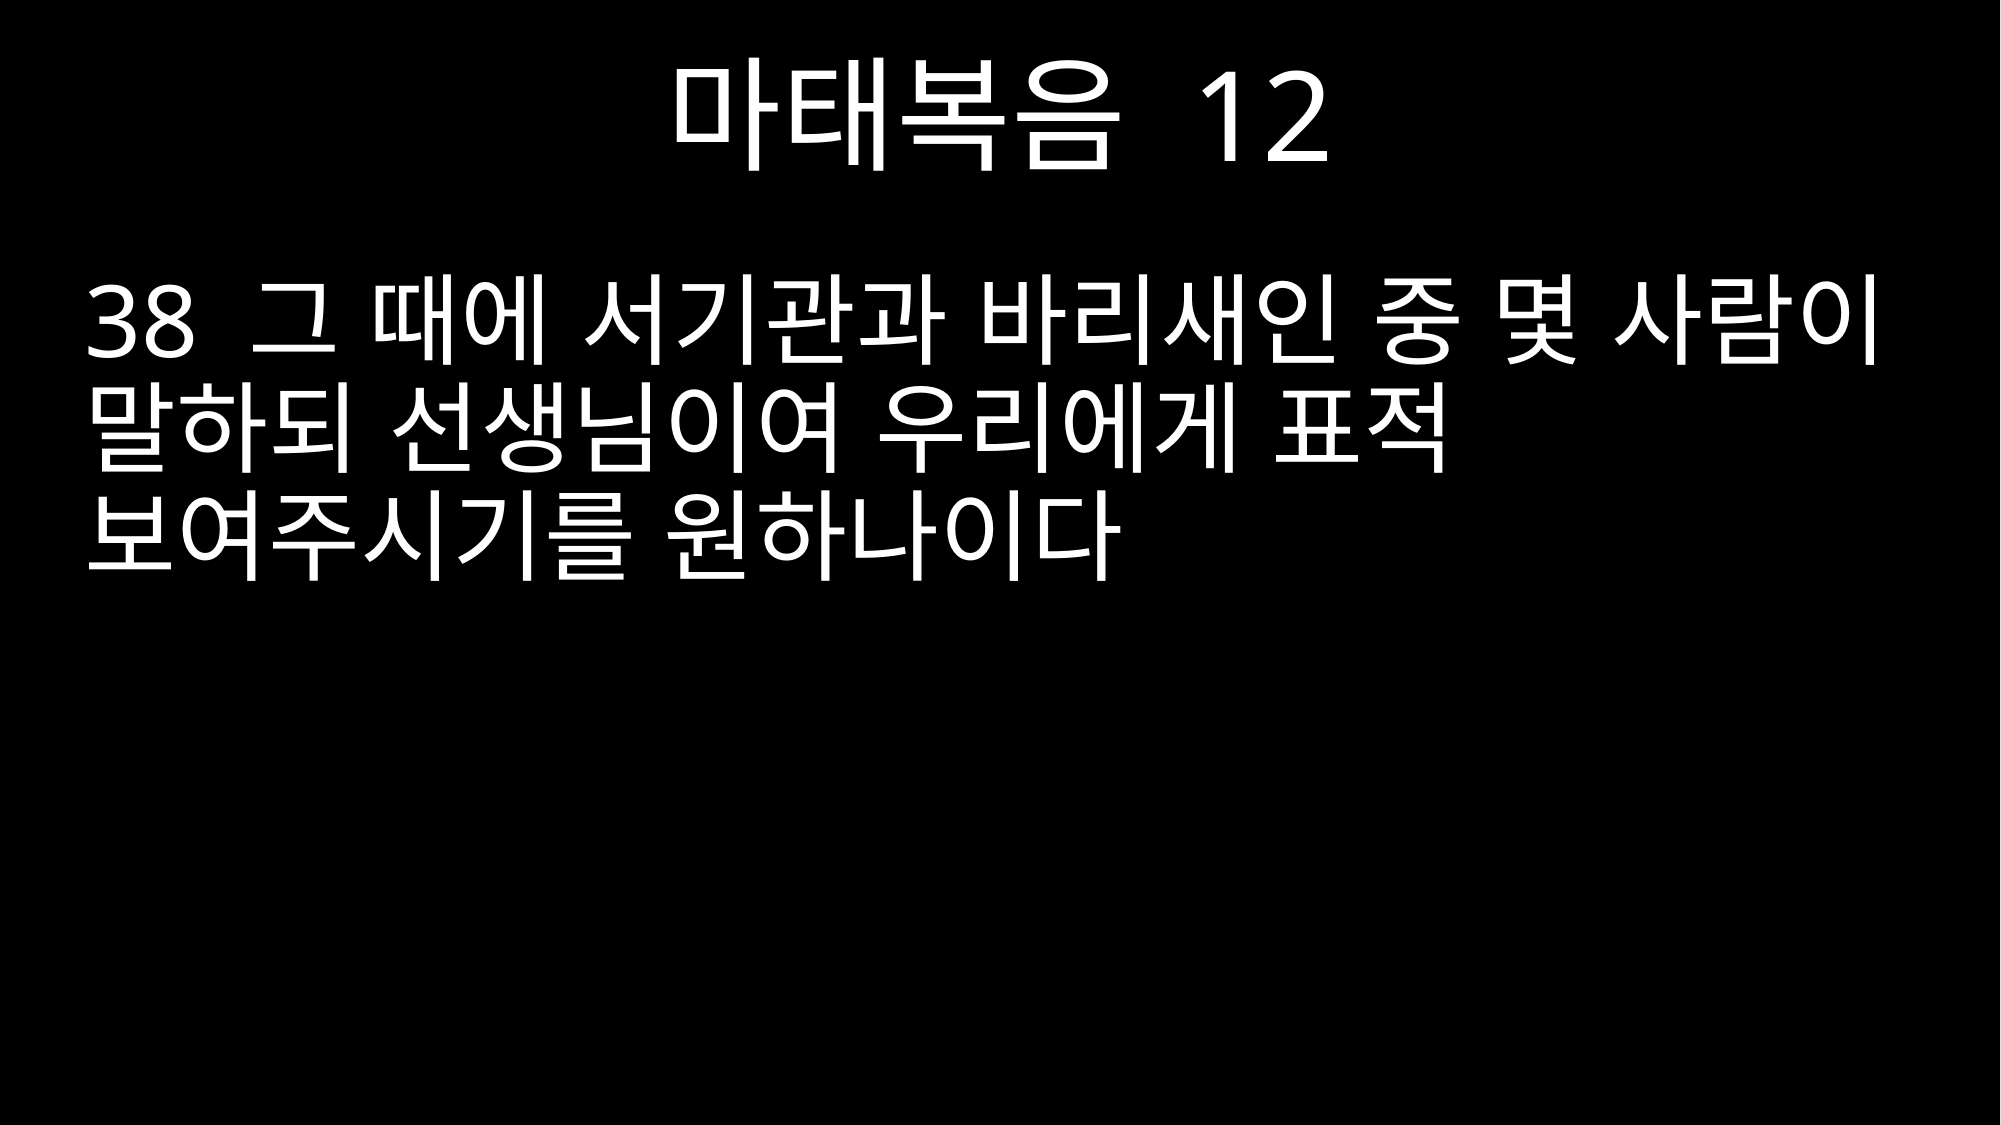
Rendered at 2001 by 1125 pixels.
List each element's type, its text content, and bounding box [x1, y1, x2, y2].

list 38 그 때에 서기관과 바리새인 중 몇 사람이 말하되 선생님이여 우리에게 표적 보여주시기를 원하나이다 [69, 263, 1953, 423]
footer 마태복음 12 [0, 32, 2000, 192]
picture [0, 0, 2001, 1125]
